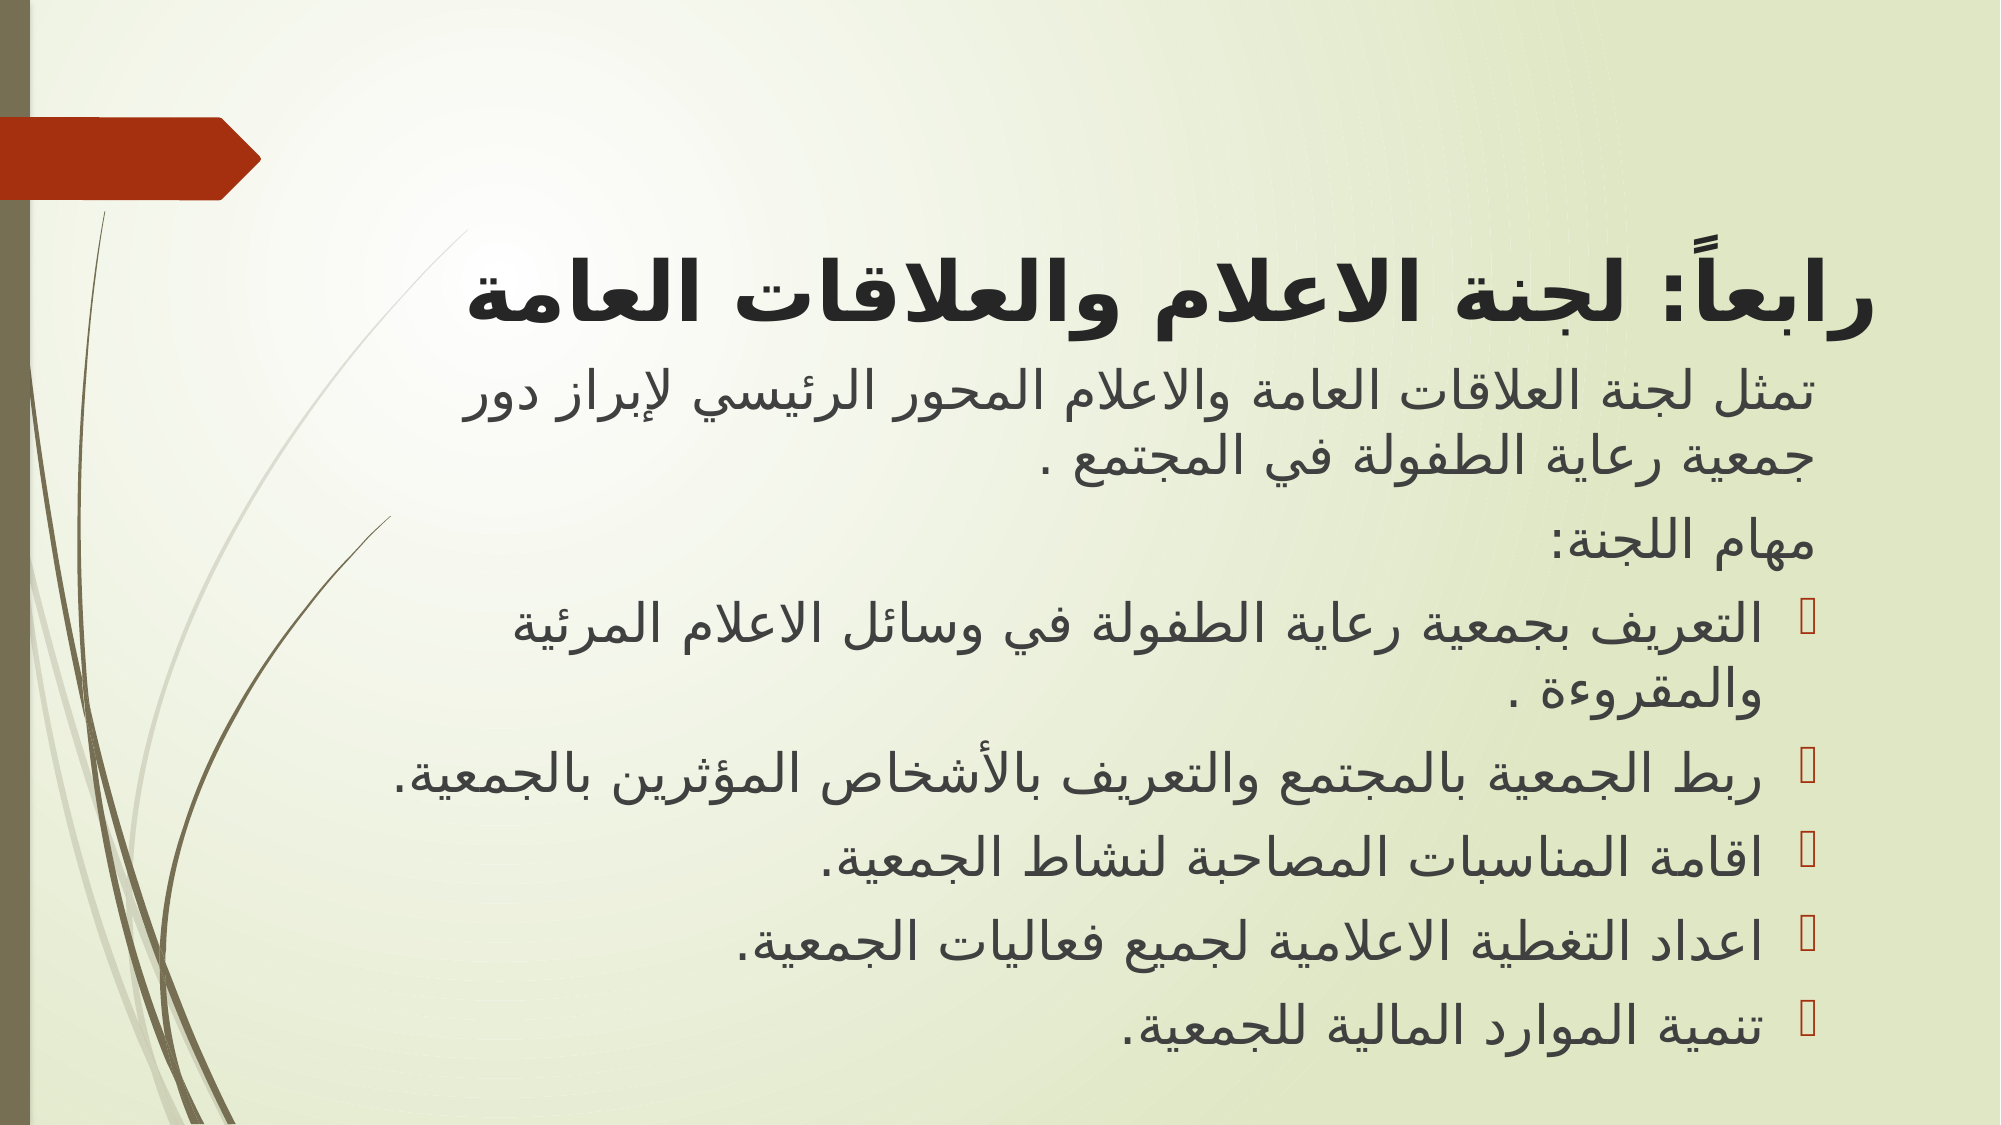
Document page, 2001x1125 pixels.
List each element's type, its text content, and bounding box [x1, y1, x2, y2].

title رابعاً: لجنة الاعلام والعلاقات العامة [431, 230, 1894, 383]
list تمثل لجنة العلاقات العامة والاعلام المحور الرئيسي لإبراز دور جمعية رعاية الطفولة في المجتمع . مهام اللجنة: التعريف بجمعية رعاية الطفولة في وسائل الاعلام المرئية والمقروءة . ربط الجمعية بالمجتمع والتعريف بالأشخاص المؤثرين بالجمعية. اقامة المناسبات المصاحبة لنشاط الجمعية. اعداد التغطية الاعلامية لجميع فعاليات الجمعية. تنمية الموارد المالية للجمعية. [369, 347, 1833, 1083]
